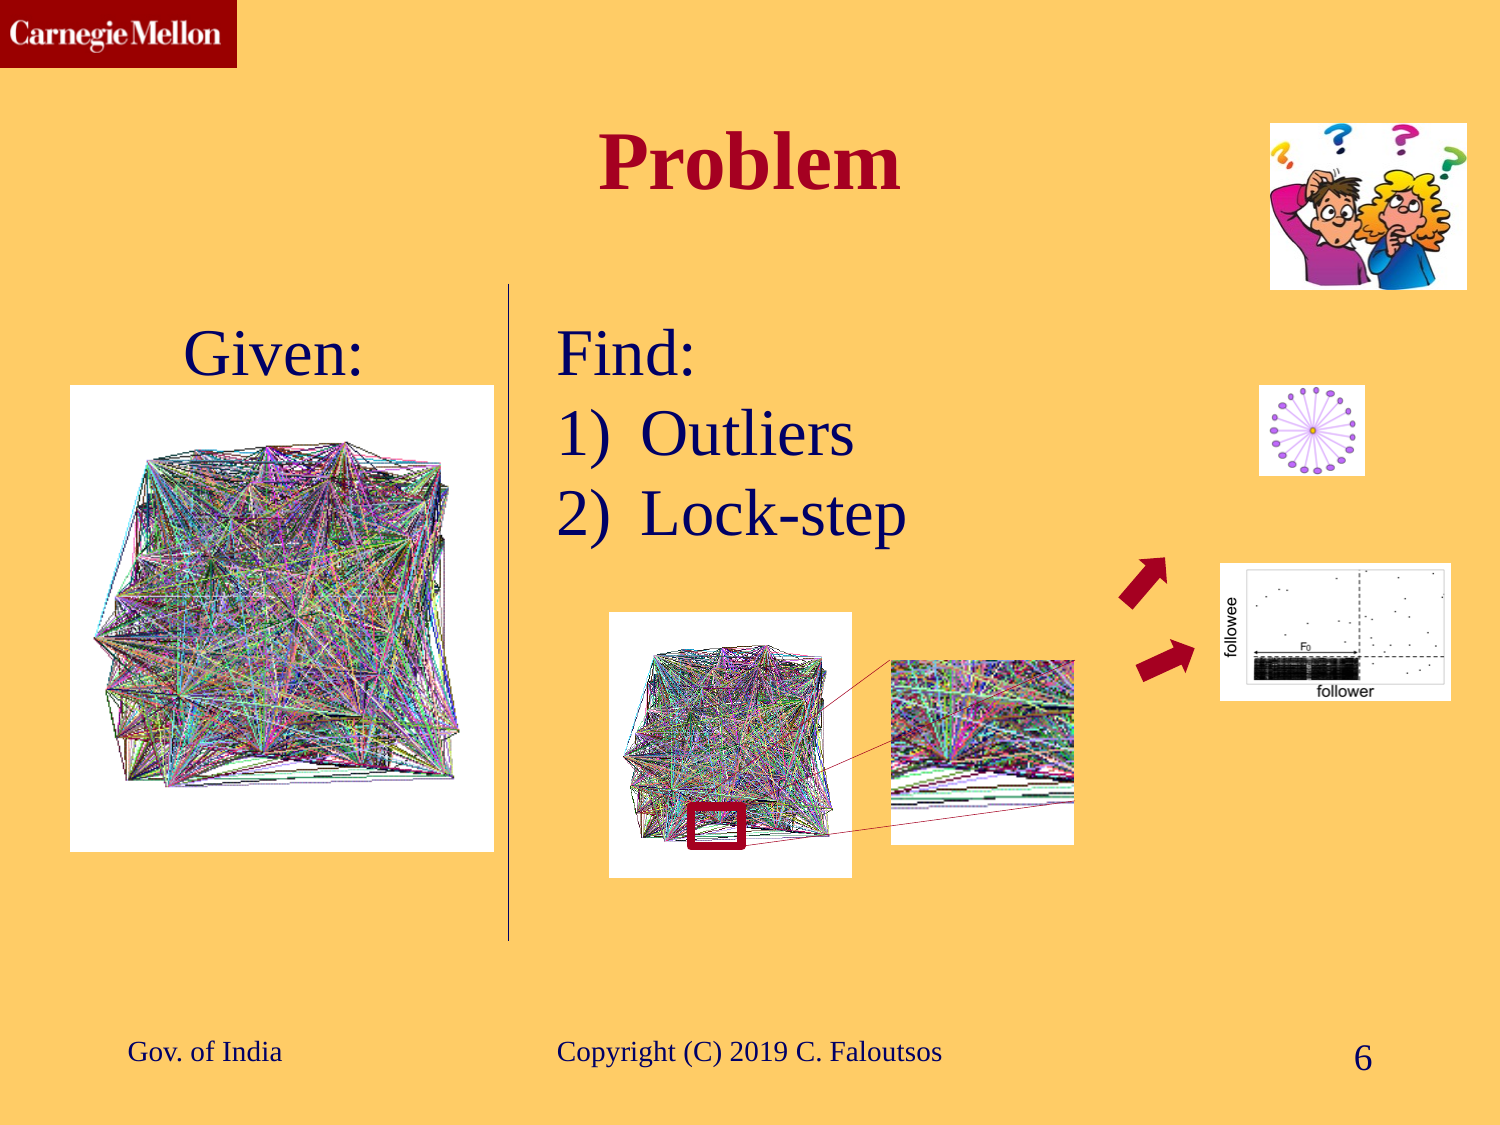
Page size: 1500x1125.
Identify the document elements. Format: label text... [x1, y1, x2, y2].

picture [70, 385, 495, 852]
picture [1220, 562, 1451, 702]
text_box Find: Outliers Lock-step [541, 301, 924, 557]
picture [1259, 385, 1366, 476]
text_box [1135, 639, 1195, 683]
slide_number 6 [1074, 1024, 1388, 1101]
footer Copyright (C) 2019 C. Faloutsos [512, 1024, 988, 1101]
text_box [1118, 557, 1168, 610]
picture [1270, 123, 1468, 291]
slide_number Gov. of India [112, 1024, 426, 1101]
text_box Given: [168, 301, 381, 384]
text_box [609, 612, 1076, 879]
title Problem [112, 99, 1388, 213]
picture [0, 0, 237, 68]
